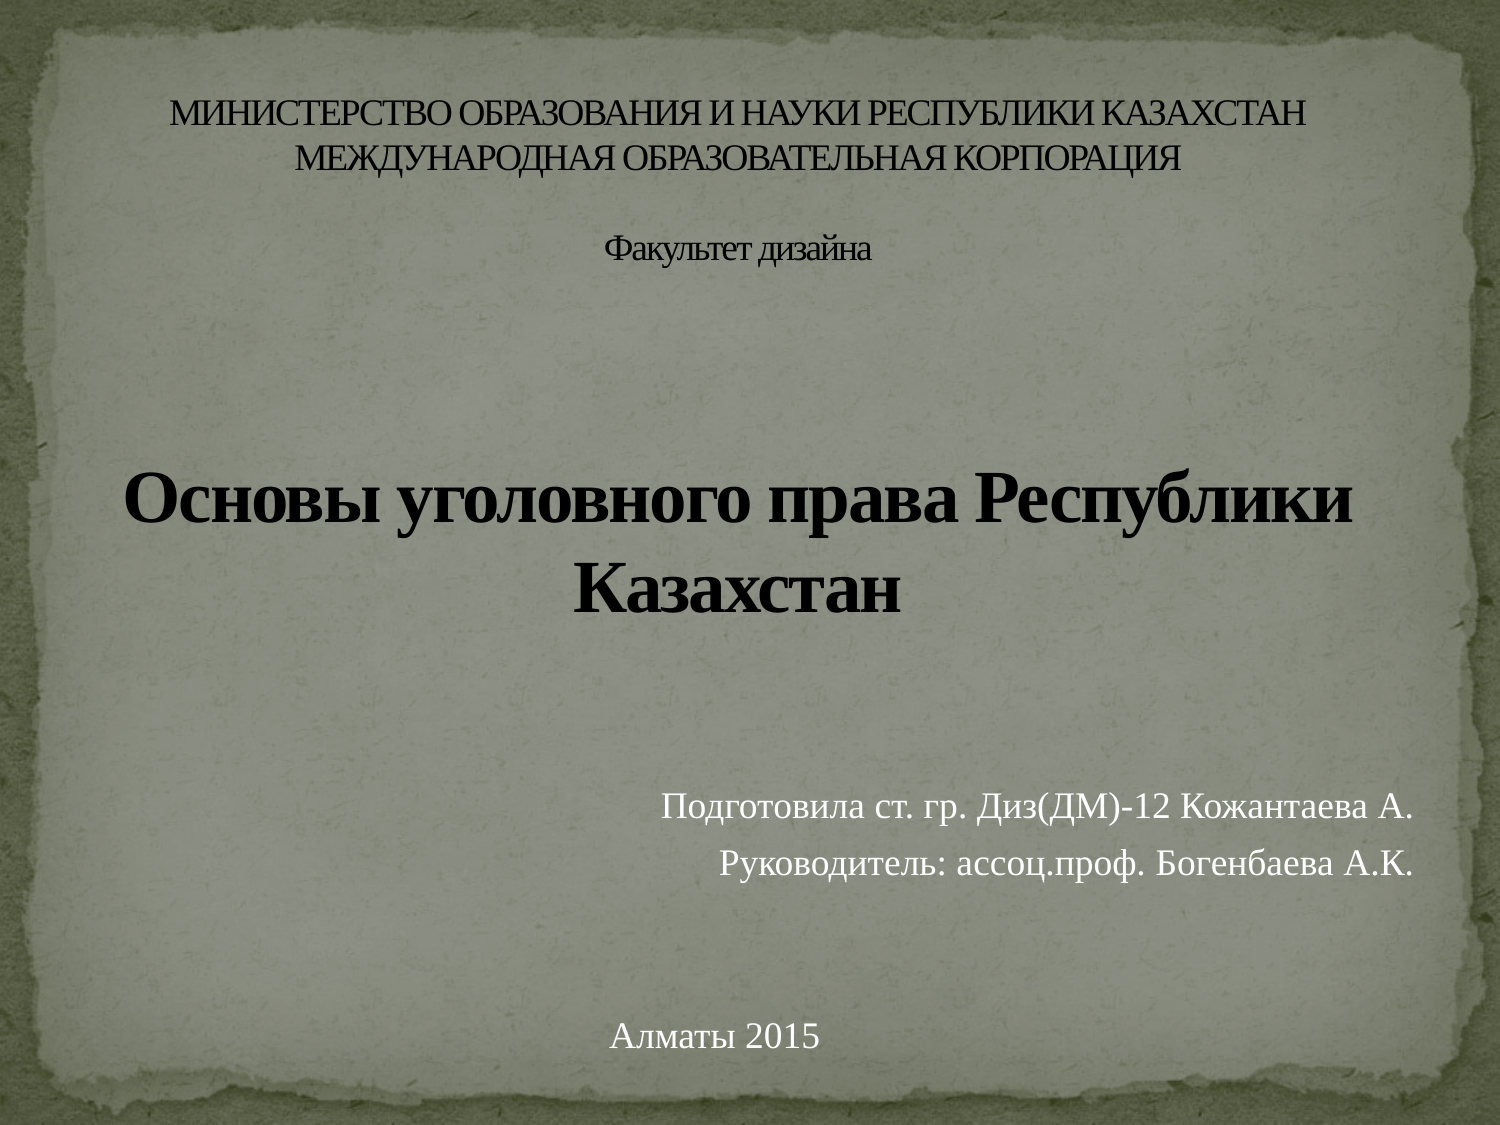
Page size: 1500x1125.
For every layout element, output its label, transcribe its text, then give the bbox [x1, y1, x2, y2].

title МИНИСТЕРСТВО ОБРАЗОВАНИЯ И НАУКИ РЕСПУБЛИКИ КАЗАХСТАН МЕЖДУНАРОДНАЯ ОБРАЗОВАТЕЛЬНАЯ КОРПОРАЦИЯ Факультет дизайна Основы уголовного права Республики Казахстан [81, 58, 1395, 657]
subtitle Подготовила ст. гр. Диз(ДМ)-12 Кожантаева А. Руководитель: ассоц.проф. Богенбаева А.К. Алматы 2015 [0, 773, 1430, 1079]
